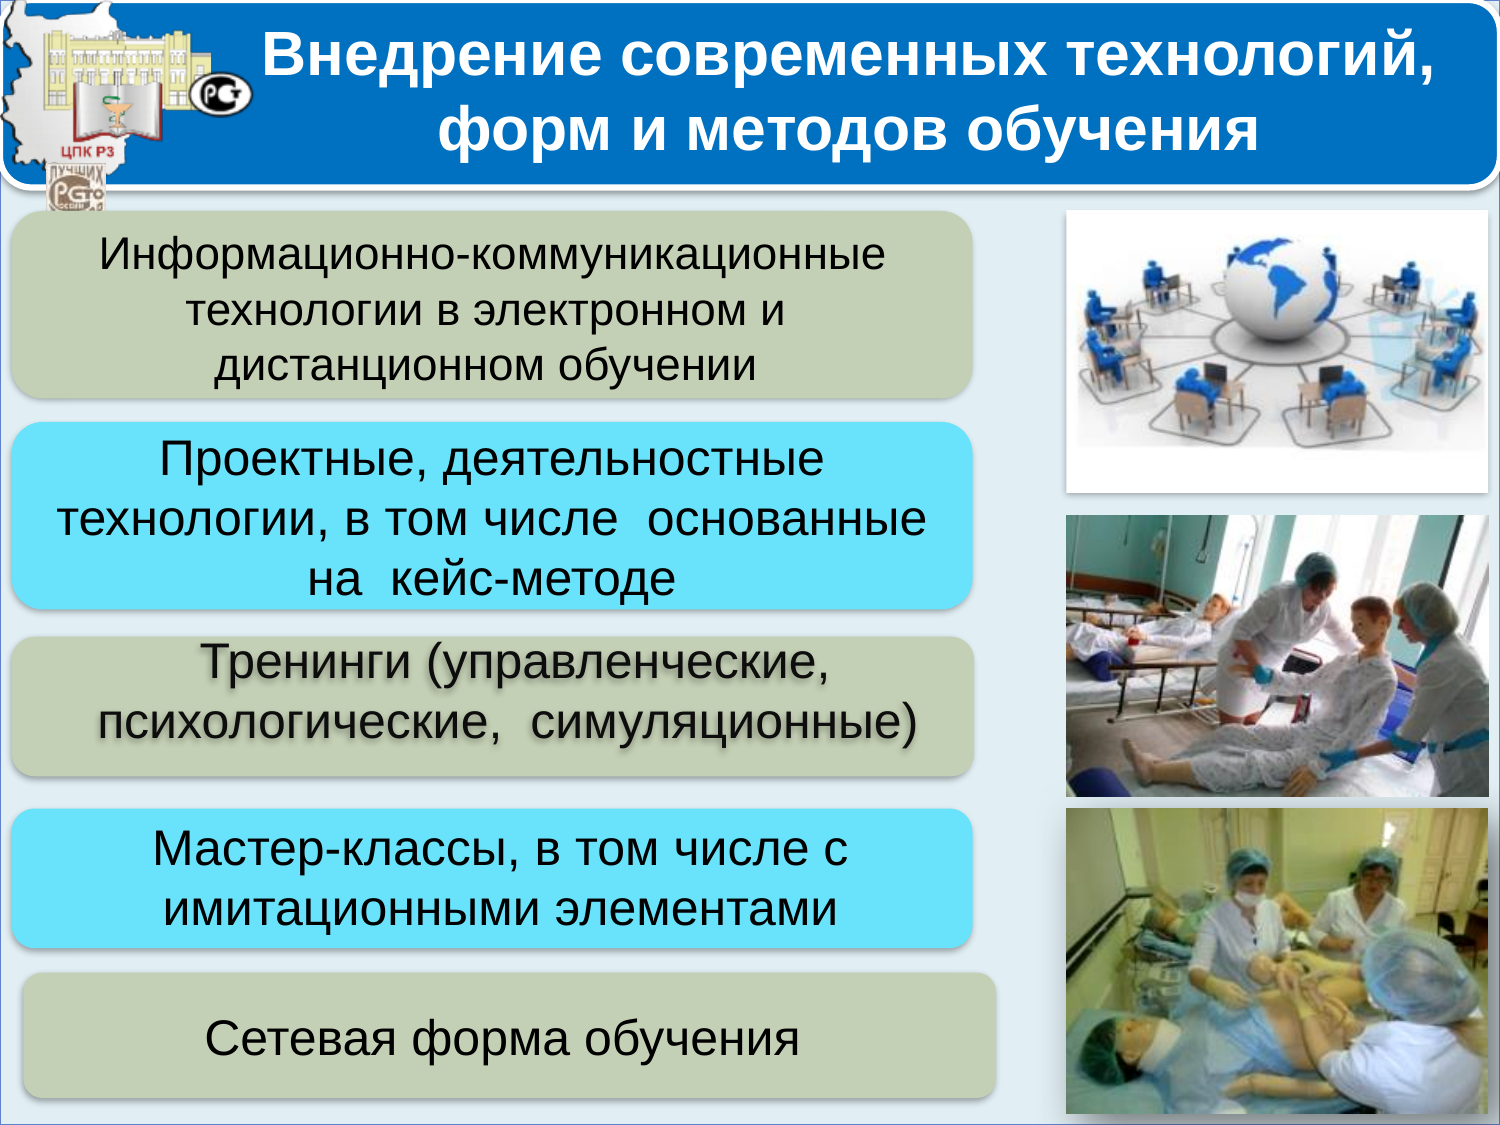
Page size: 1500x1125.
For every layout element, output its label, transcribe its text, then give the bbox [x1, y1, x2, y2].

picture [1066, 515, 1489, 798]
text_box Проектные, деятельностные технологии, в том числе основанные на кейс-методе [9, 419, 975, 612]
text_box Сетевая форма обучения [23, 972, 997, 1099]
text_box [11, 620, 985, 777]
text_box Информационно-коммуникационные технологии в электронном и дистанционном обучении [11, 210, 973, 399]
picture [0, 0, 211, 210]
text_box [11, 808, 973, 949]
title Внедрение современных технологий, форм и методов обучения [198, 0, 1500, 177]
picture [1066, 808, 1489, 1114]
text_box [1066, 210, 1489, 493]
